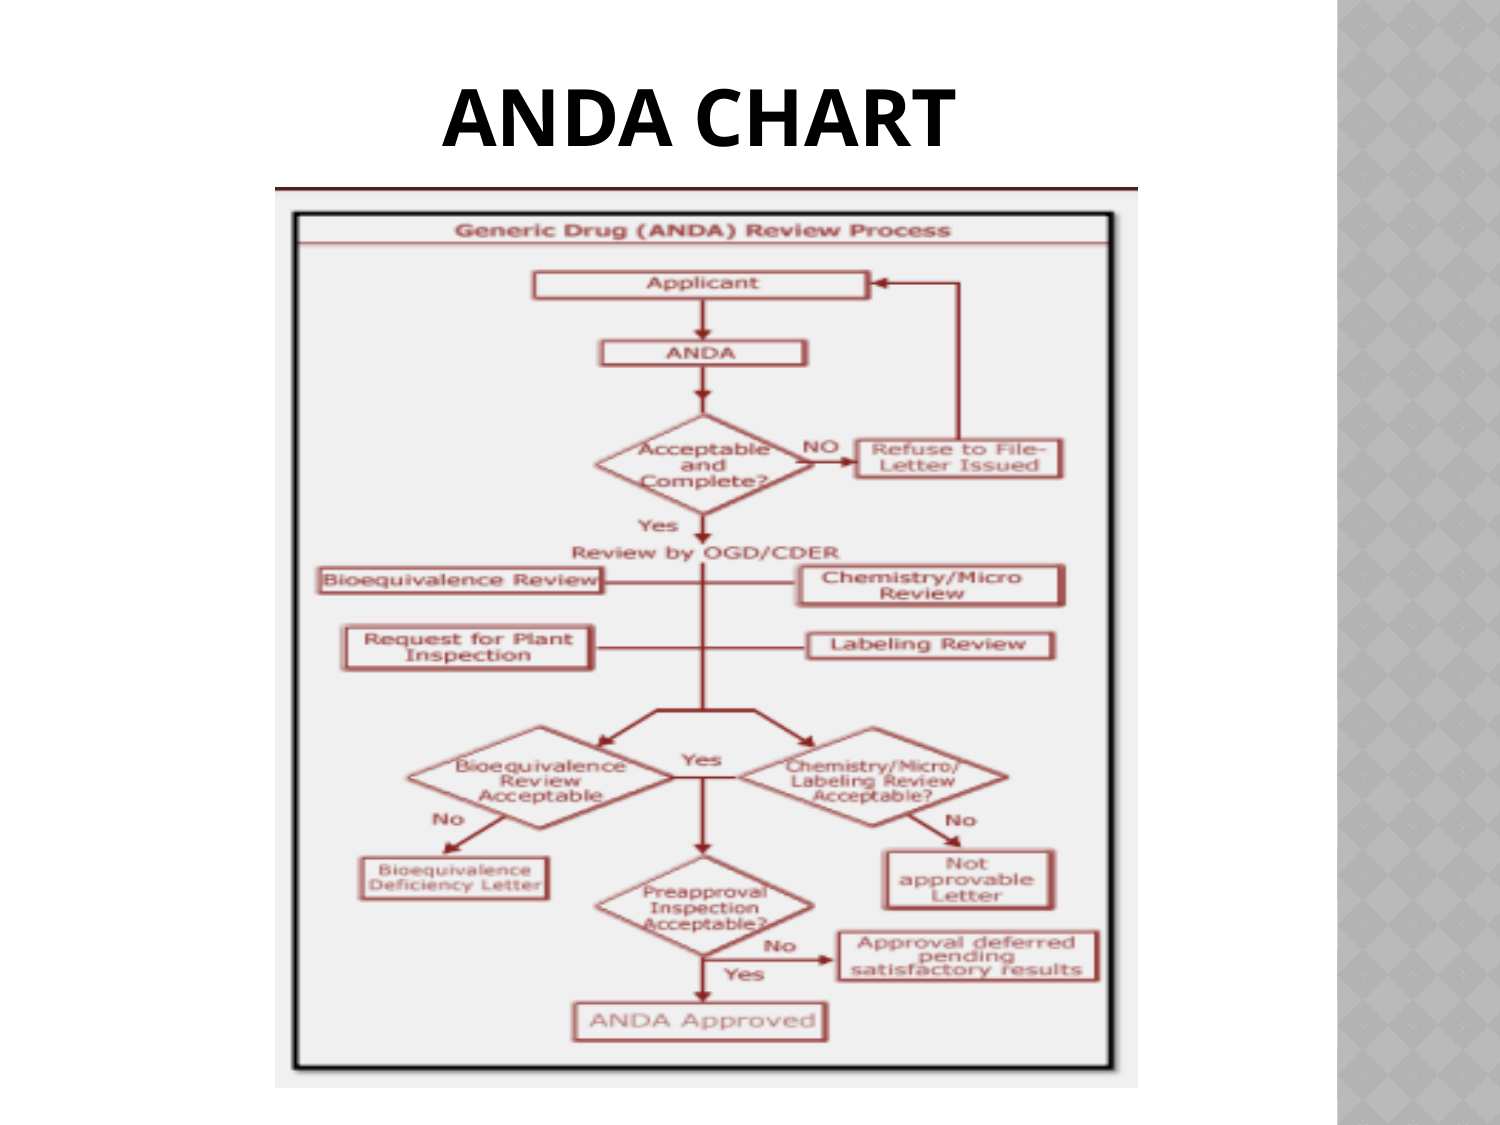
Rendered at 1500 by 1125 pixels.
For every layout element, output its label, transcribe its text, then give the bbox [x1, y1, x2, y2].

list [274, 186, 1138, 1088]
title ANDA CHART [75, 24, 1325, 163]
